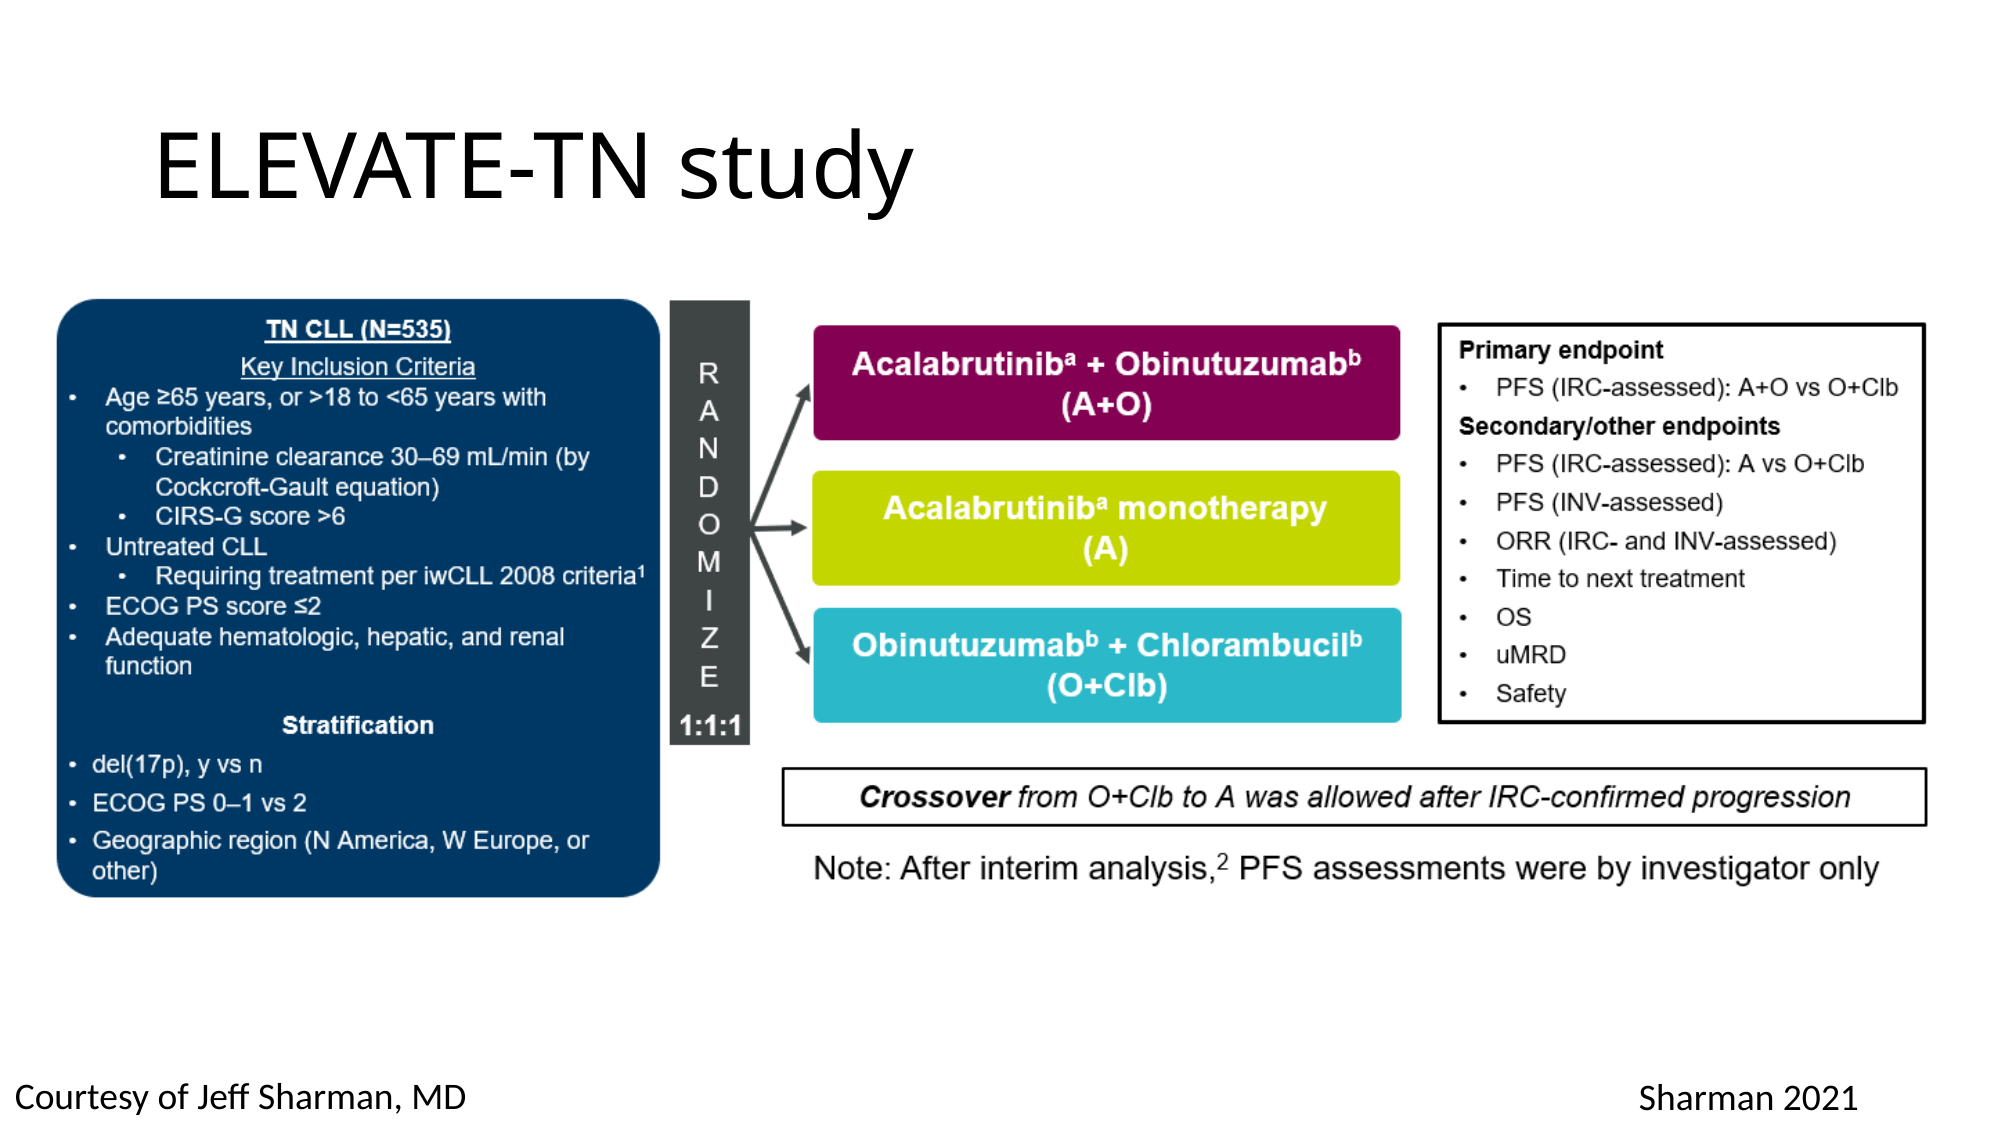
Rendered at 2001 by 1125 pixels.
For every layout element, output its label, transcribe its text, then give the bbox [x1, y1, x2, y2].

picture [21, 277, 1947, 910]
title ELEVATE-TN study [137, 59, 1863, 277]
text_box Sharman 2021 [1624, 1065, 1973, 1125]
text_box Courtesy of Jeff Sharman, MD [0, 1064, 1012, 1125]
